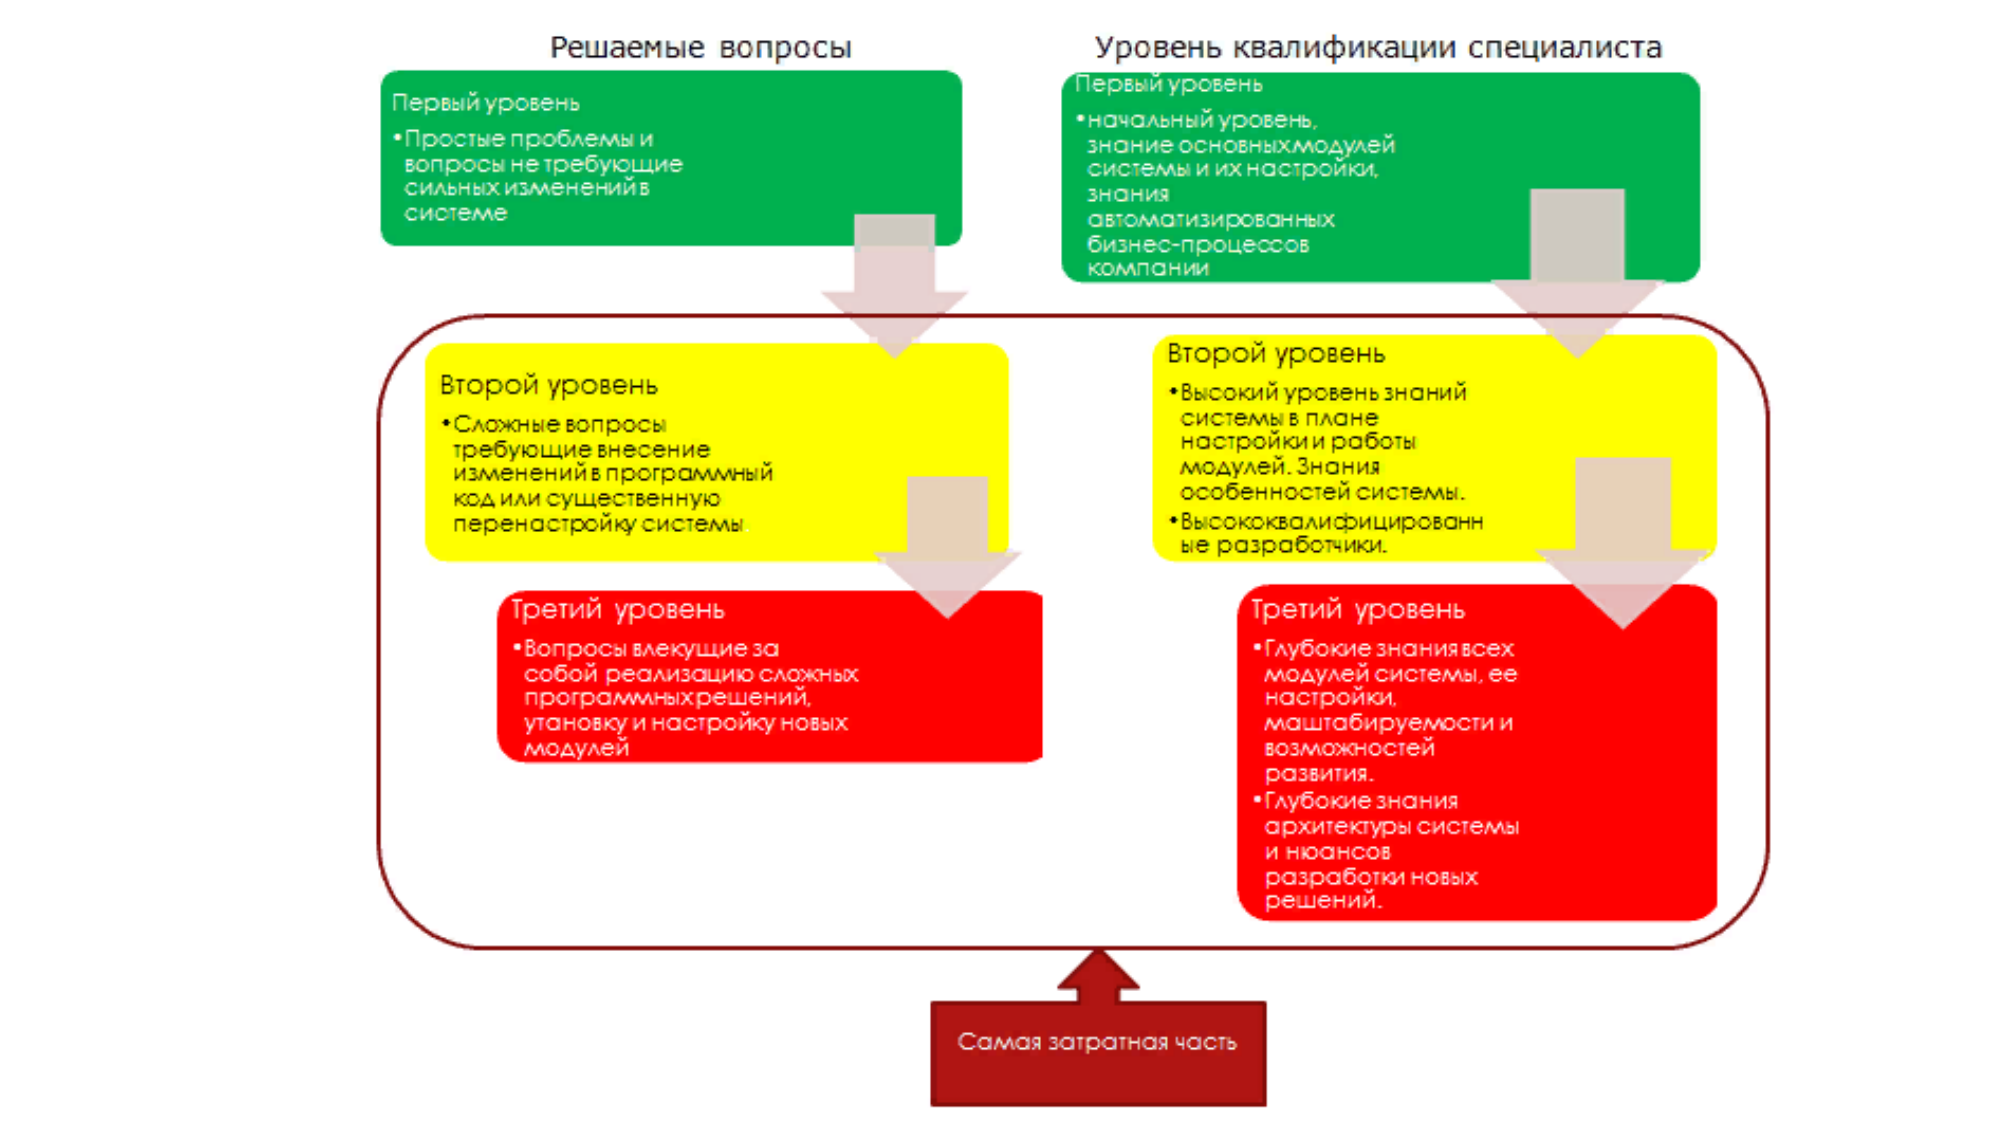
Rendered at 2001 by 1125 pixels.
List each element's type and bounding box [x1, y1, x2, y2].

picture [229, 0, 1889, 1120]
